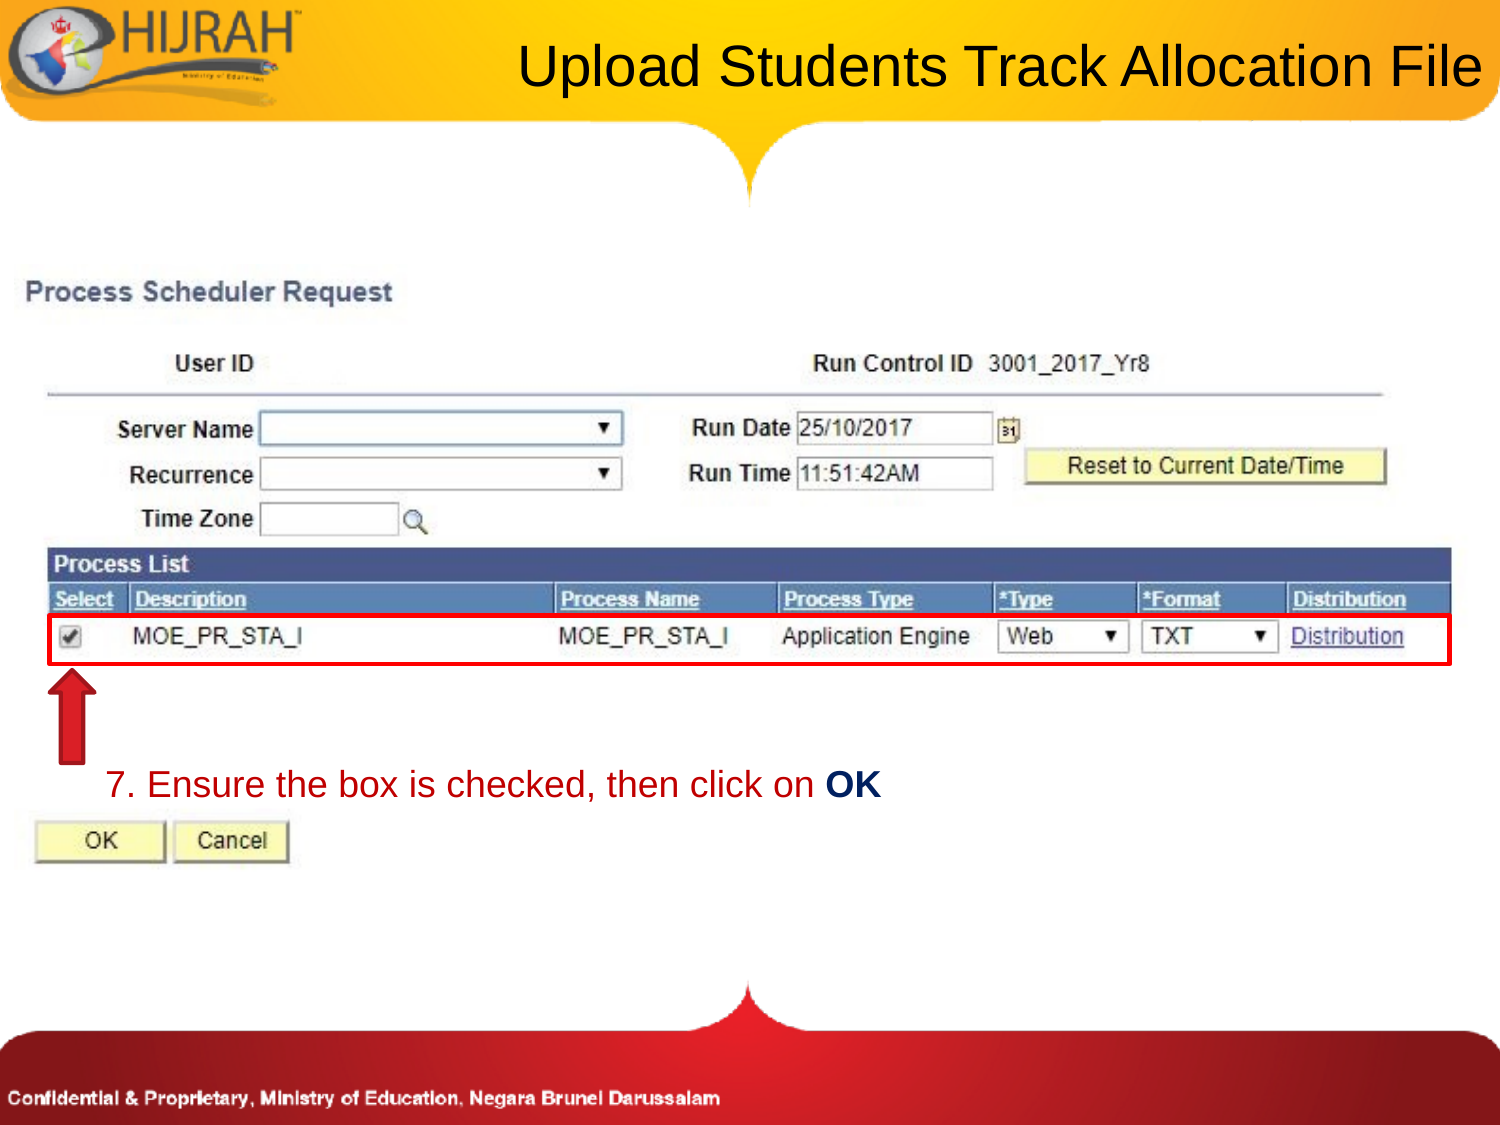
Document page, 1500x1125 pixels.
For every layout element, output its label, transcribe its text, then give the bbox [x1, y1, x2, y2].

text_box Upload Students Track Allocation File [276, 0, 1500, 126]
picture [0, 0, 1500, 1125]
